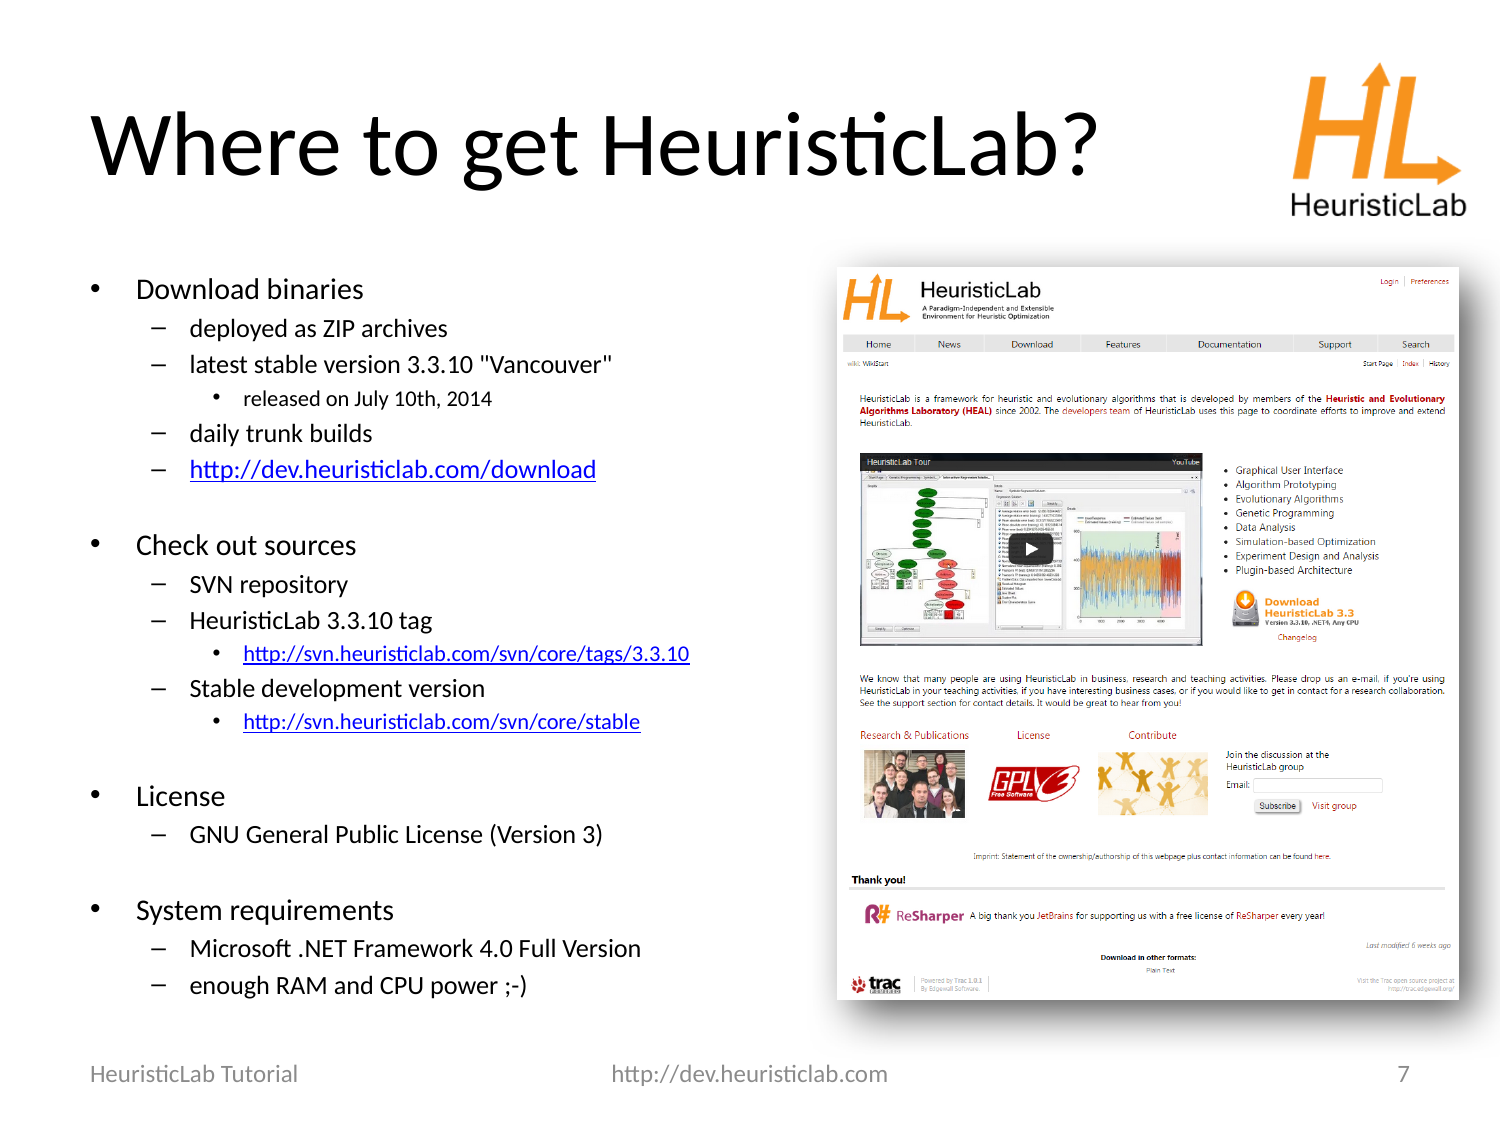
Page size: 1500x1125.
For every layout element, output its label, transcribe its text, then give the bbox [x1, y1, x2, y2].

title Where to get HeuristicLab? [75, 45, 1282, 233]
picture [837, 266, 1459, 1000]
slide_number 7 [1074, 1042, 1425, 1103]
list Download binaries deployed as ZIP archives latest stable version 3.3.10 "Vancouver" released on July 10th, 2014 daily trunk builds http://dev.heuristiclab.com/download Check out sources SVN repository HeuristicLab 3.3.10 tag http://svn.heuristiclab.com/svn/core/tags/3.3.10 Stable development version http://svn.heuristiclab.com/svn/core/stable License GNU General Public License (Version 3) System requirements Microsoft .NET Framework 4.0 Full Version enough RAM and CPU power ;-) [75, 262, 869, 1012]
slide_number HeuristicLab Tutorial [75, 1042, 425, 1103]
picture [1281, 27, 1474, 244]
footer http://dev.heuristiclab.com [512, 1042, 988, 1103]
